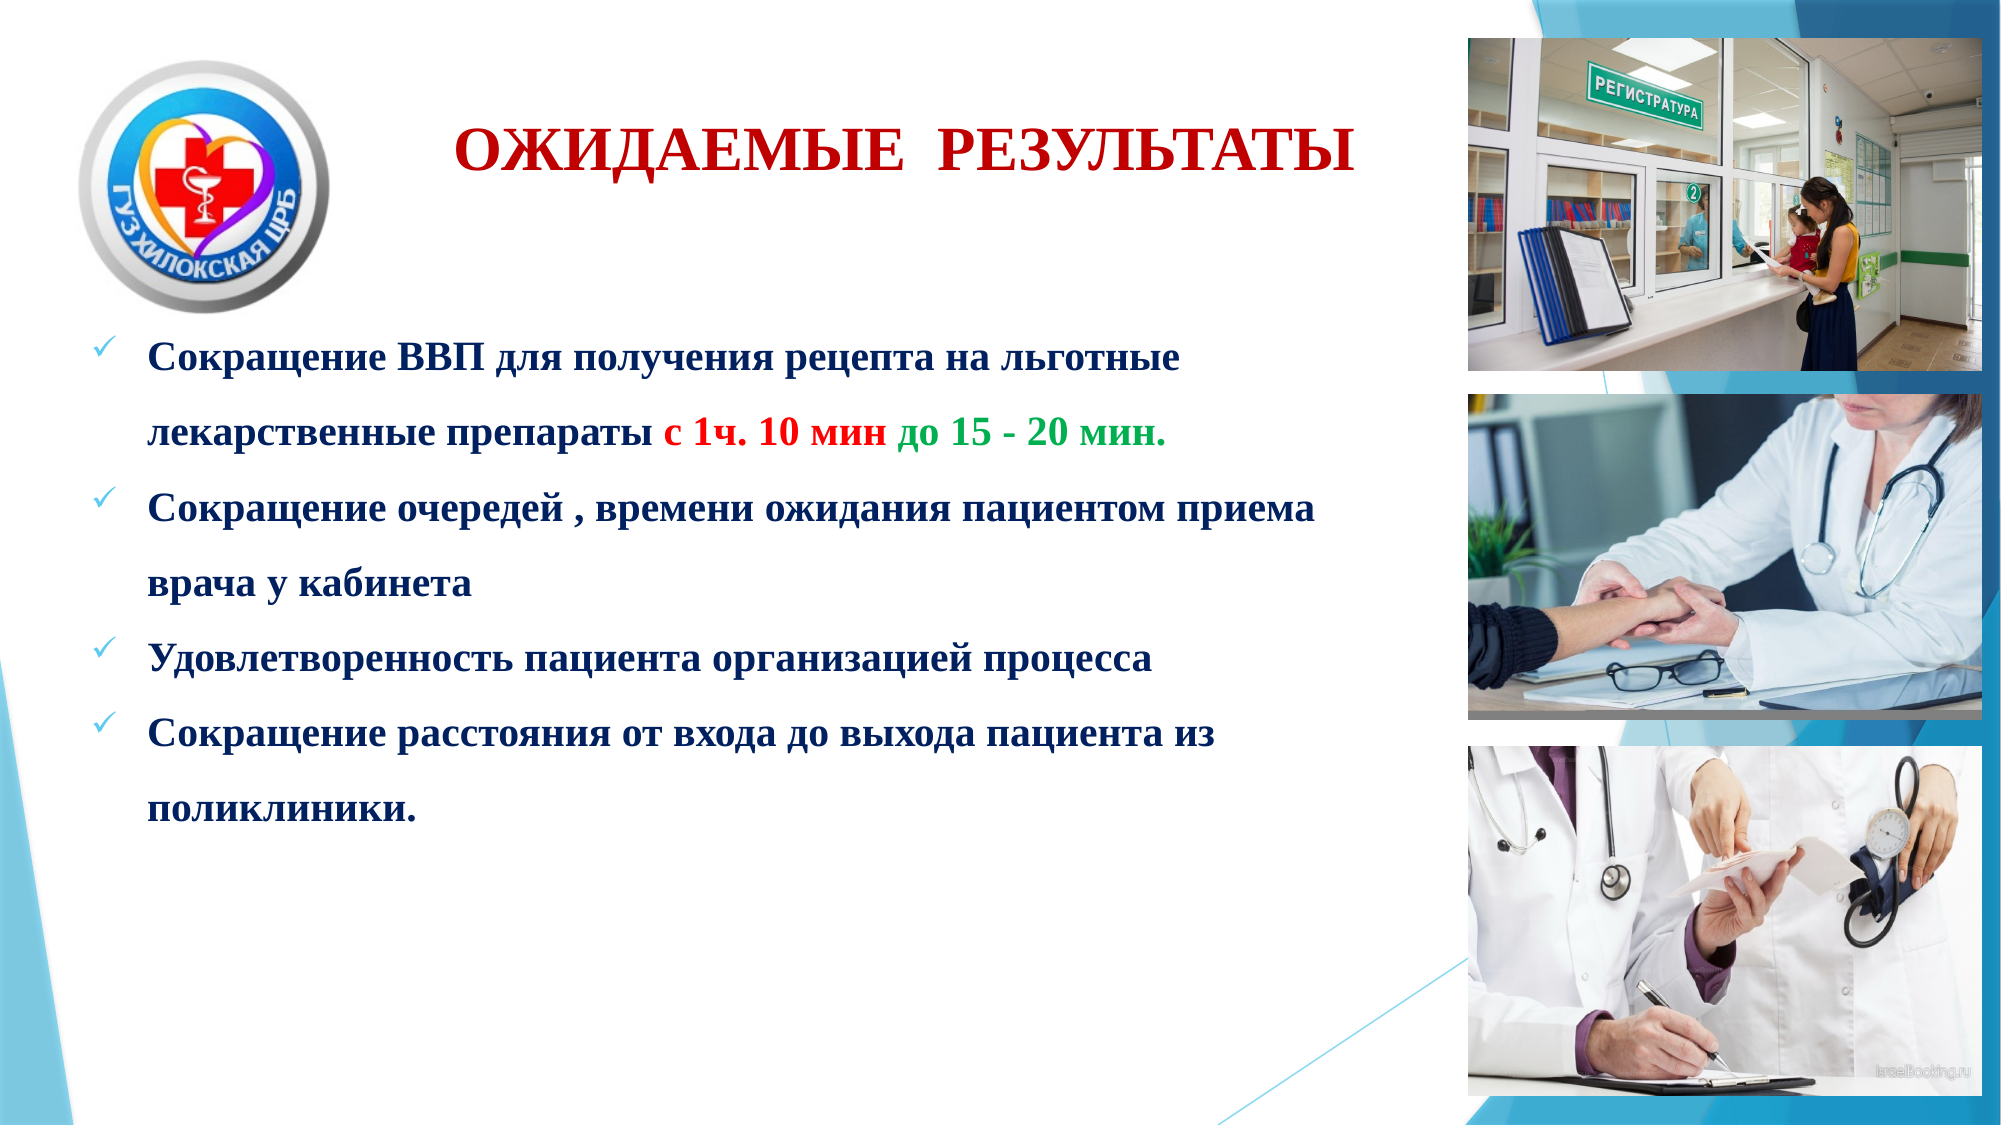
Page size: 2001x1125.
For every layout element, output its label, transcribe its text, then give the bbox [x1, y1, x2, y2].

picture [1467, 38, 1983, 371]
title ОЖИДАЕМЫЕ РЕЗУЛЬТАТЫ [438, 99, 1463, 245]
list Сокращение ВВП для получения рецепта на льготные лекарственные препараты с 1ч. 10 мин до 15 - 20 мин. Сокращение очередей , времени ожидания пациентом приема врача у кабинета Удовлетворенность пациента организацией процесса Сокращение расстояния от входа до выхода пациента из поликлиники. [75, 228, 1344, 986]
picture [1467, 394, 1983, 721]
picture [75, 57, 333, 317]
picture [1467, 746, 1983, 1097]
